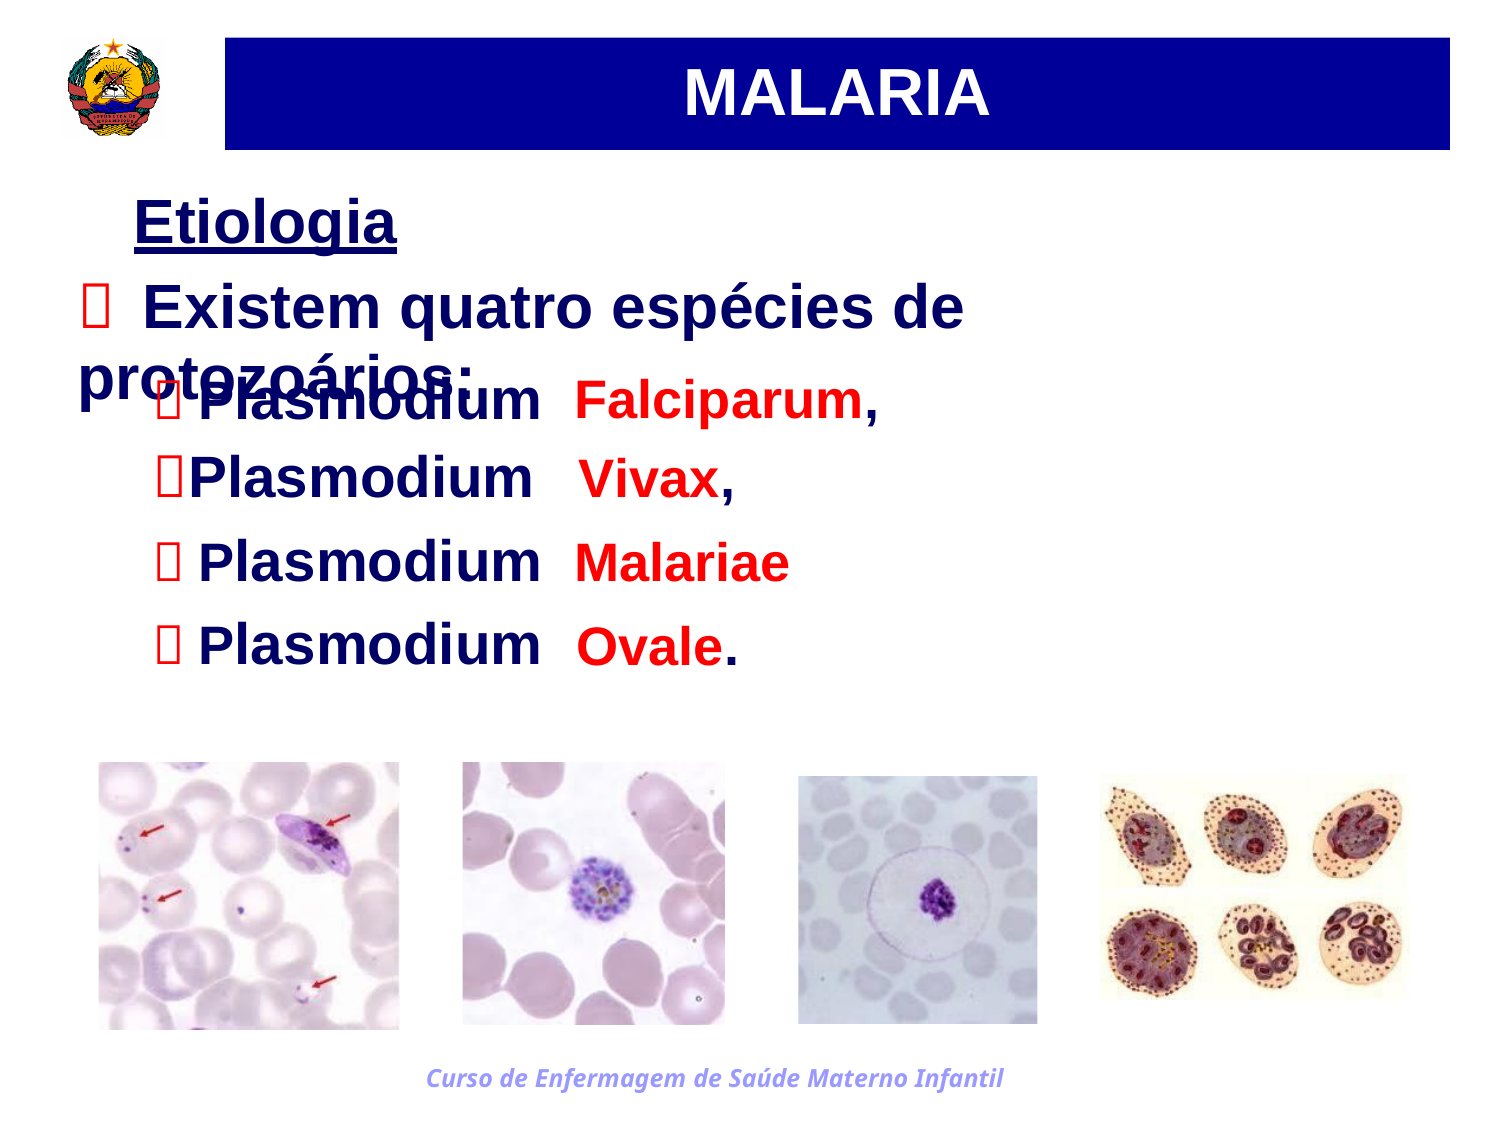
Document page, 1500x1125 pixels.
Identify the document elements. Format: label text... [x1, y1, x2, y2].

text_box [798, 776, 1038, 1024]
text_box Etiologia  Existem quatro espécies de protozoários: [75, 190, 1385, 348]
text_box MALARIA [225, 37, 1450, 150]
text_box [462, 762, 725, 1025]
text_box [62, 37, 165, 139]
text_box Curso de Enfermagem de Saúde Materno Infantil [423, 1064, 1118, 1094]
text_box  Plasmodium Plasmodium  Plasmodium  Plasmodium [150, 369, 557, 684]
text_box Falciparum, Vivax, Malariae Ovale. [572, 372, 890, 683]
text_box [98, 762, 400, 1030]
text_box [1099, 774, 1410, 1000]
